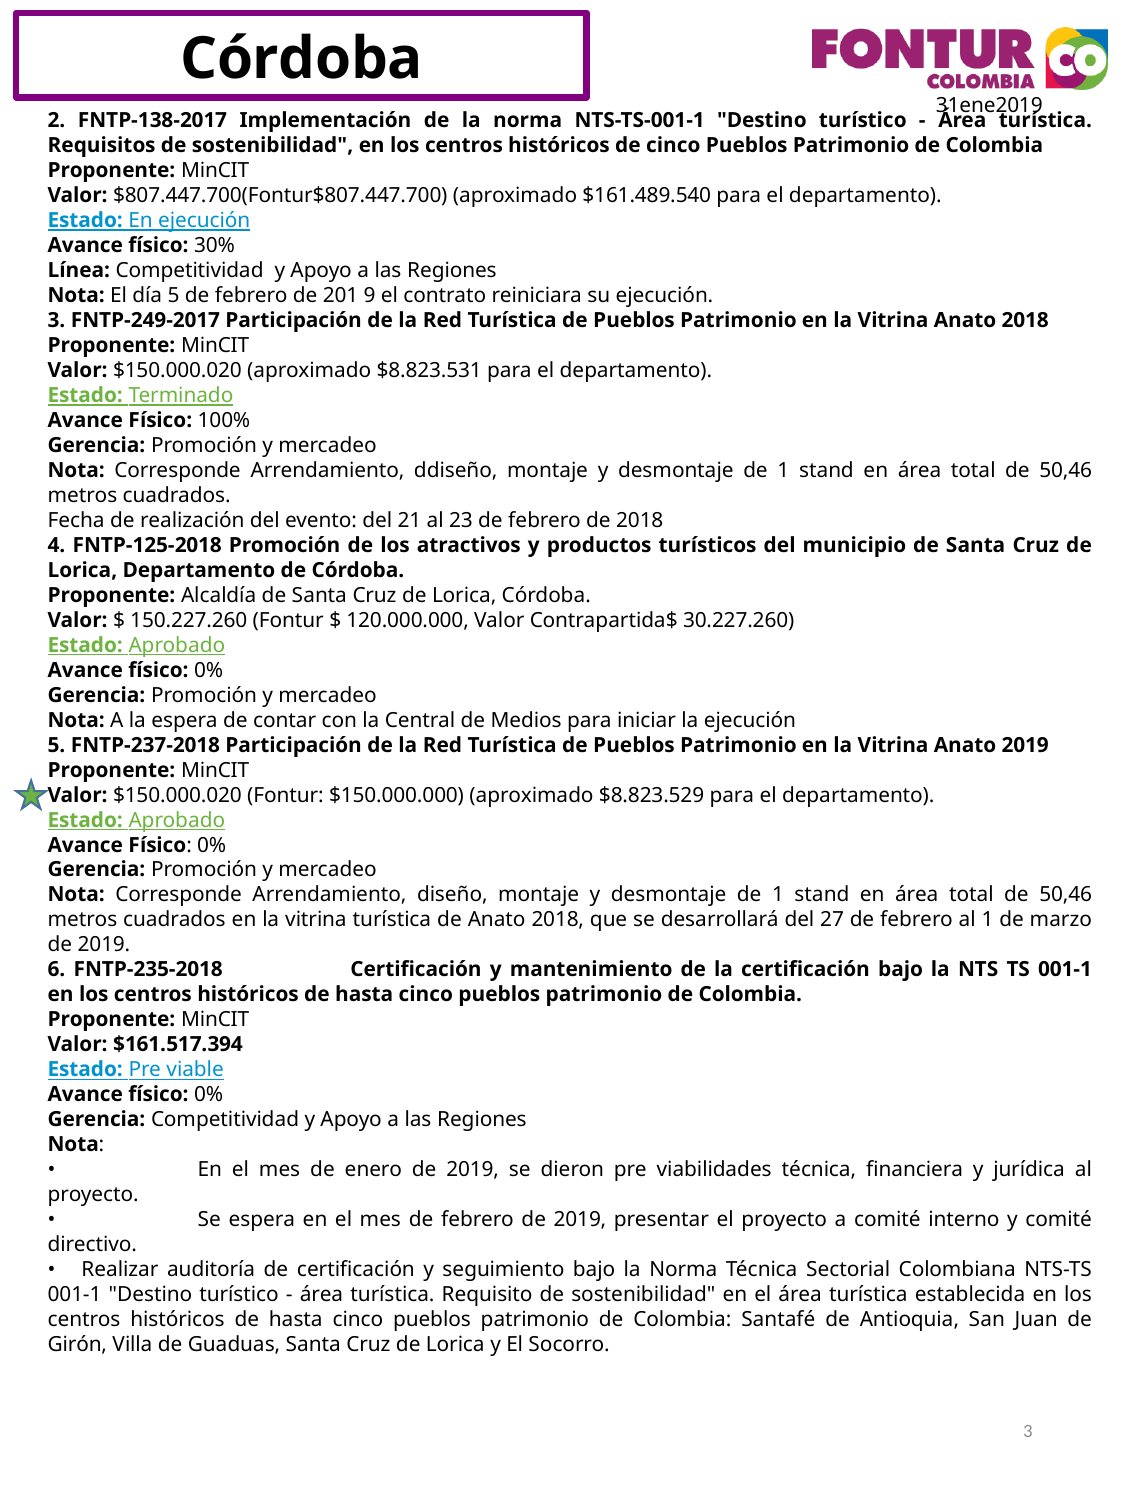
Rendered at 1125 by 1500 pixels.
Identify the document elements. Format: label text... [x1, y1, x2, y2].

picture [812, 27, 1108, 90]
list 2. FNTP-138-2017 Implementación de la norma NTS-TS-001-1 "Destino turístico - Área turística. Requisitos de sostenibilidad", en los centros históricos de cinco Pueblos Patrimonio de Colombia Proponente: MinCIT Valor: $807.447.700(Fontur$807.447.700) (aproximado $161.489.540 para el departamento). Estado: En ejecución Avance físico: 30% Línea: Competitividad y Apoyo a las Regiones Nota: El día 5 de febrero de 201 9 el contrato reiniciara su ejecución. 3. FNTP-249-2017 Participación de la Red Turística de Pueblos Patrimonio en la Vitrina Anato 2018 Proponente: MinCIT Valor: $150.000.020 (aproximado $8.823.531 para el departamento). Estado: Terminado Avance Físico: 100% Gerencia: Promoción y mercadeo Nota: Corresponde Arrendamiento, ddiseño, montaje y desmontaje de 1 stand en área total de 50,46 metros cuadrados. Fecha de realización del evento: del 21 al 23 de febrero de 2018 4. FNTP-125-2018 Promoción de los atractivos y productos turísticos del municipio de Santa Cruz de Lorica, Departamento de Córdoba. Proponente: Alcaldía de Santa Cruz de Lorica, Córdoba. Valor: $ 150.227.260 (Fontur $ 120.000.000, Valor Contrapartida$ 30.227.260) Estado: Aprobado Avance físico: 0% Gerencia: Promoción y mercadeo Nota: A la espera de contar con la Central de Medios para iniciar la ejecución 5. FNTP-237-2018 Participación de la Red Turística de Pueblos Patrimonio en la Vitrina Anato 2019 Proponente: MinCIT Valor: $150.000.020 (Fontur: $150.000.000) (aproximado $8.823.529 para el departamento). Estado: Aprobado Avance Físico: 0% Gerencia: Promoción y mercadeo Nota: Corresponde Arrendamiento, diseño, montaje y desmontaje de 1 stand en área total de 50,46 metros cuadrados en la vitrina turística de Anato 2018, que se desarrollará del 27 de febrero al 1 de marzo de 2019. 6. FNTP-235-2018 Certificación y mantenimiento de la certificación bajo la NTS TS 001-1 en los centros históricos de hasta cinco pueblos patrimonio de Colombia. Proponente: MinCIT Valor: $161.517.394 Estado: Pre viable Avance físico: 0% Gerencia: Competitividad y Apoyo a las Regiones Nota: • En el mes de enero de 2019, se dieron pre viabilidades técnica, financiera y jurídica al proyecto. • Se espera en el mes de febrero de 2019, presentar el proyecto a comité interno y comité directivo. • Realizar auditoría de certificación y seguimiento bajo la Norma Técnica Sectorial Colombiana NTS-TS 001-1 "Destino turístico - área turística. Requisito de sostenibilidad" en el área turística establecida en los centros históricos de hasta cinco pueblos patrimonio de Colombia: Santafé de Antioquia, San Juan de Girón, Villa de Guaduas, Santa Cruz de Lorica y El Socorro. [32, 74, 1108, 1026]
text_box Córdoba [16, 12, 587, 98]
slide_number 3 [794, 1390, 1048, 1471]
text_box [13, 777, 50, 812]
text_box 31ene2019 [921, 90, 1066, 124]
